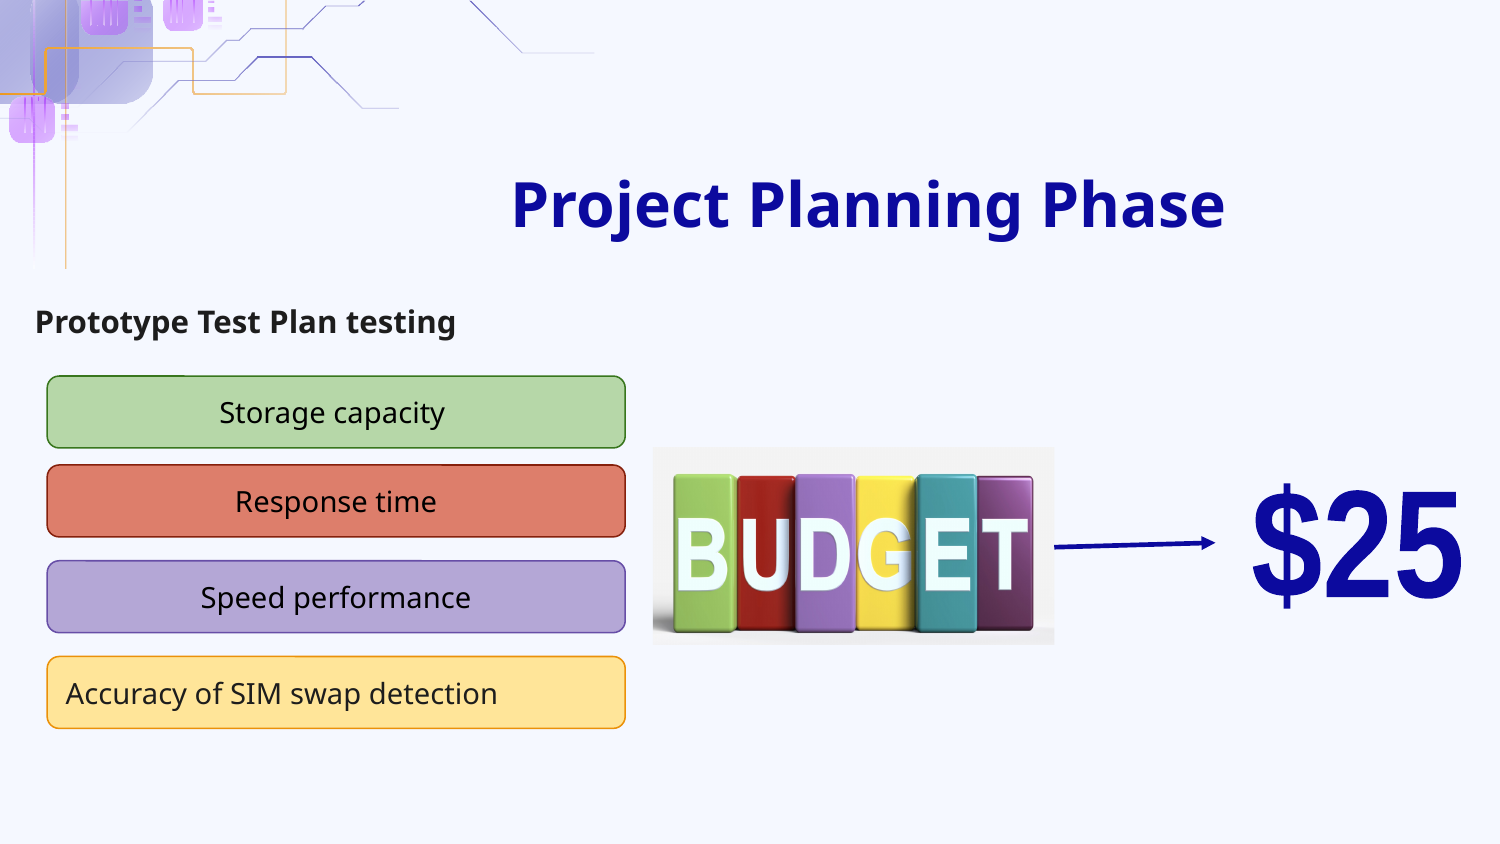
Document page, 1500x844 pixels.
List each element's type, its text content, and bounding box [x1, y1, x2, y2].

text_box Speed performance [47, 560, 626, 633]
title Project Planning Phase [495, 134, 1364, 271]
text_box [1053, 542, 1216, 548]
text_box Storage capacity [47, 376, 626, 448]
picture [652, 447, 1055, 645]
text_box Response time [47, 464, 626, 537]
text_box Prototype Test Plan testing [19, 287, 653, 359]
text_box Accuracy of SIM swap detection [47, 656, 626, 729]
